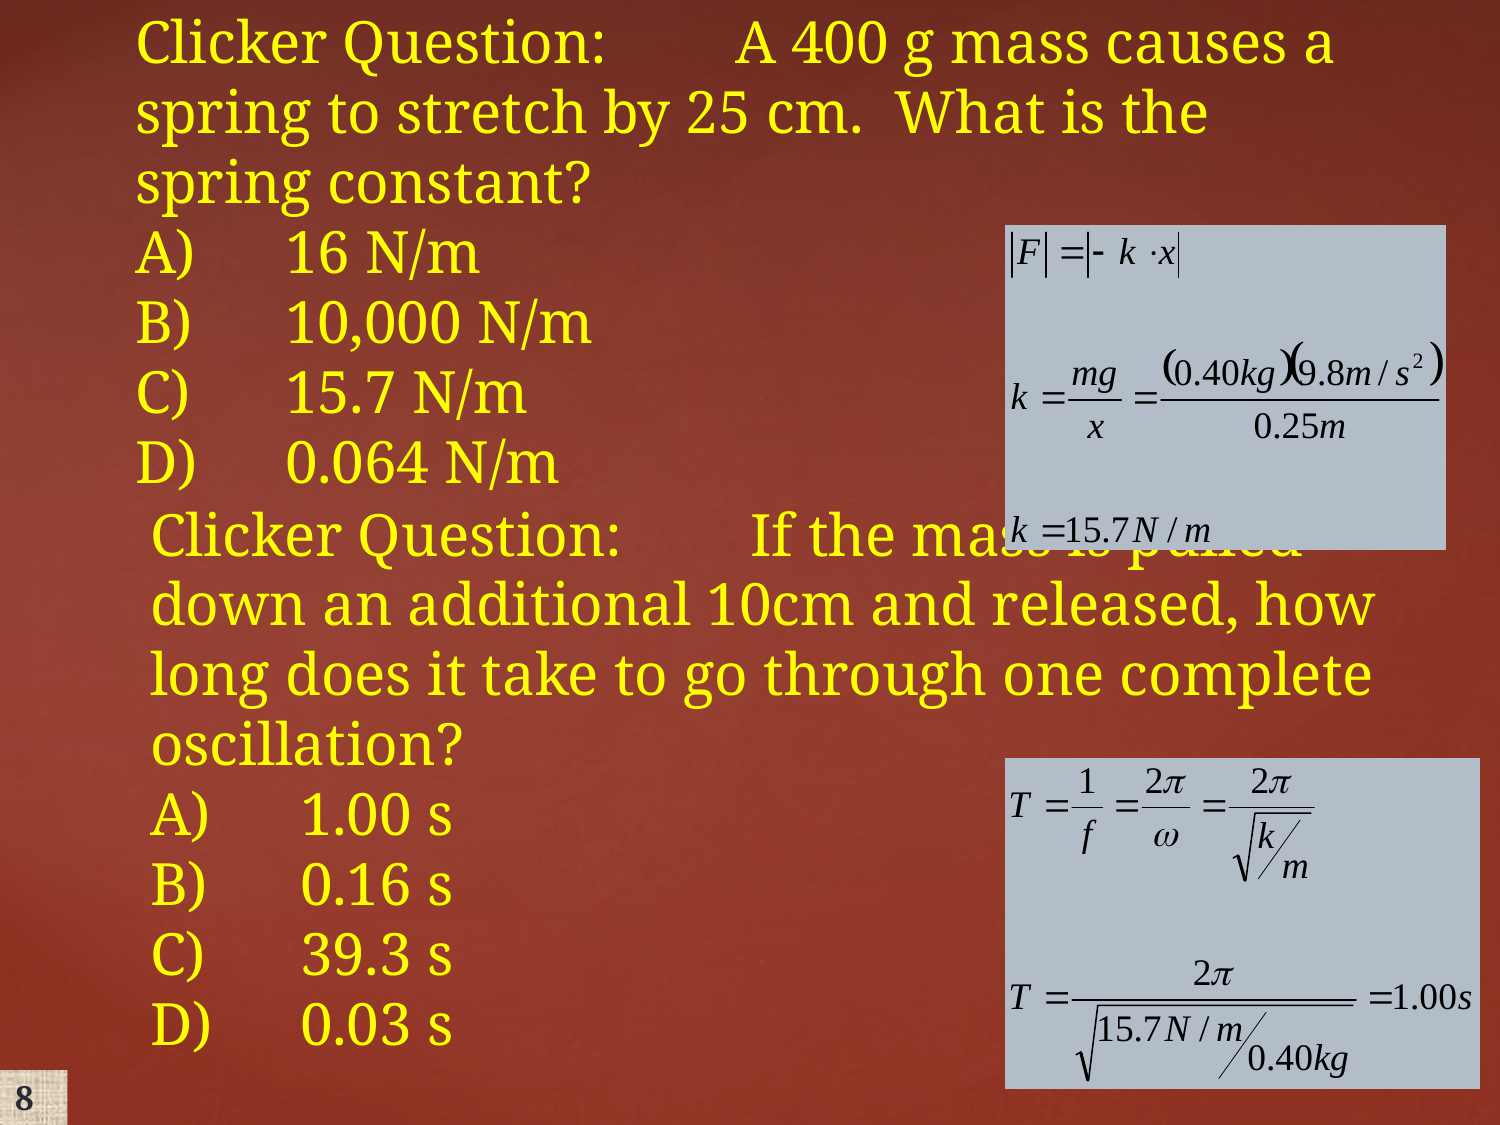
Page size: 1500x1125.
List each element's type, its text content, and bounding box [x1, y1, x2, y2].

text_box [1004, 224, 1447, 551]
text_box 8 [0, 1070, 68, 1125]
text_box Clicker Question: If the mass is pulled down an additional 10cm and released, how long does it take to go through one complete oscillation? A) 1.00 s B) 0.16 s C) 39.3 s D) 0.03 s [135, 569, 1433, 1065]
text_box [1004, 756, 1481, 1090]
title Clicker Question: A 400 g mass causes a spring to stretch by 25 cm. What is the spring constant? A) 16 N/m B) 10,000 N/m C) 15.7 N/m D) 0.064 N/m [120, 82, 1418, 503]
